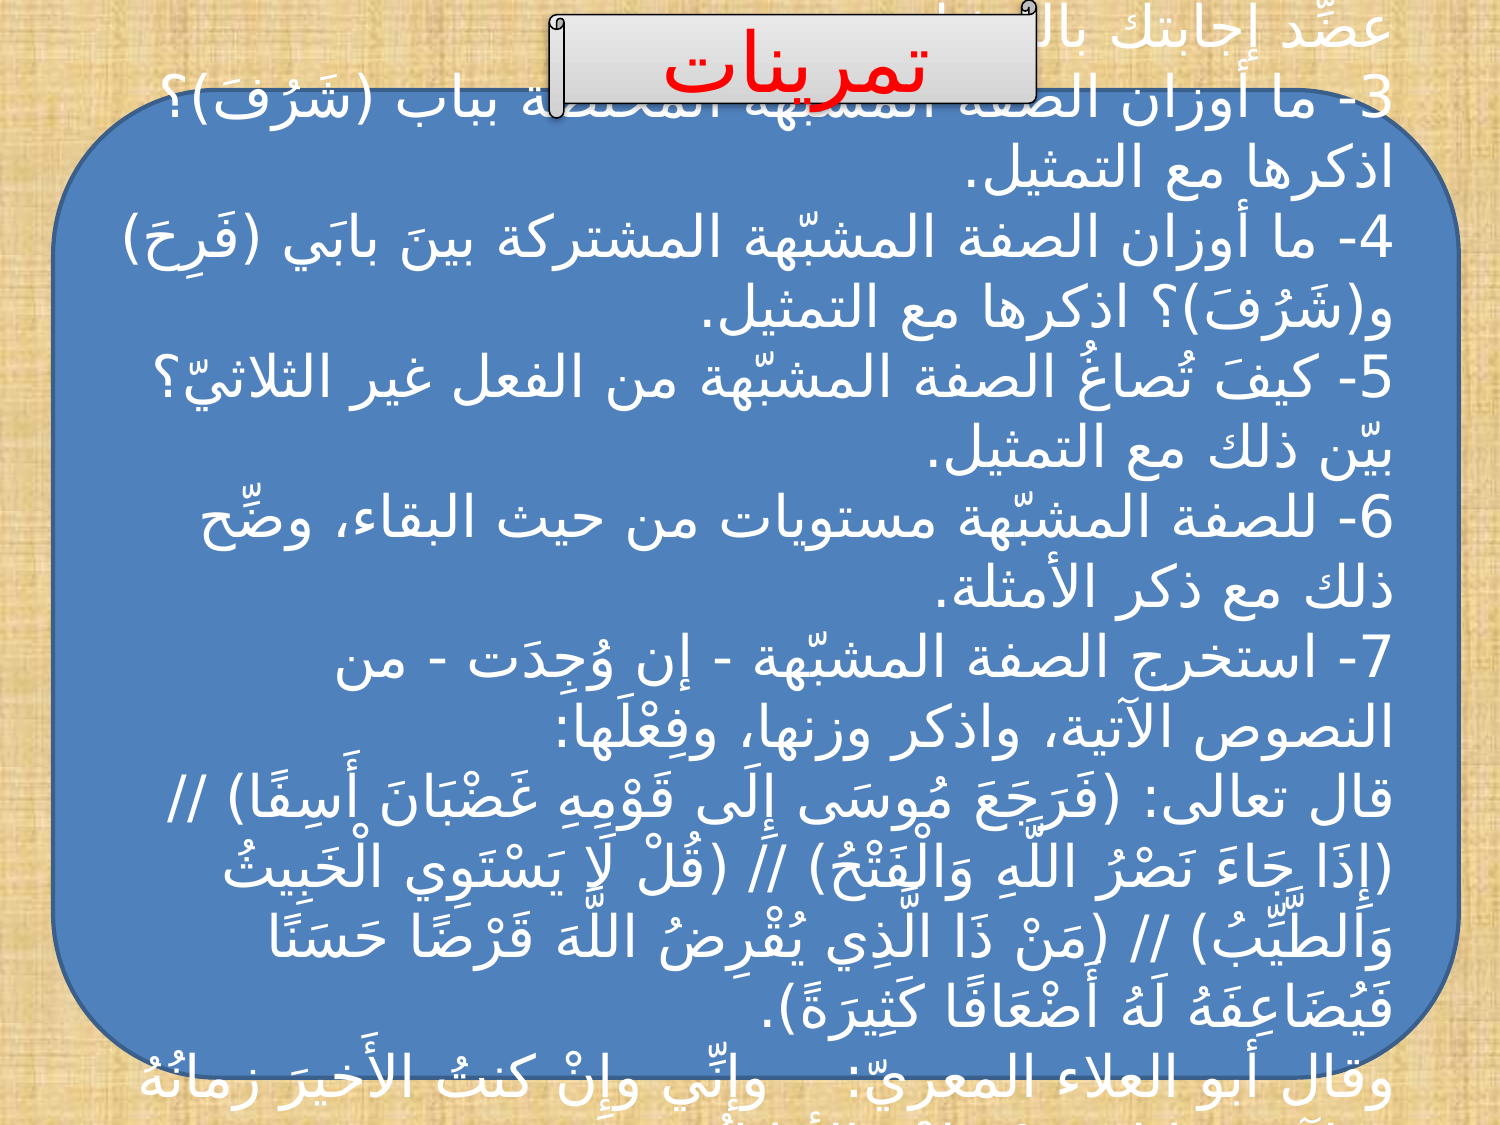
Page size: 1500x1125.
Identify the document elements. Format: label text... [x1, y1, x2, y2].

text_box تمرينات [548, 0, 1038, 119]
text_box 1- ما أبواب الفعل الثلاثيّ التي يكثر منهما صياغة الصفة المشبّهة؟ اذكرها مع التمثيل. 2- ما أوزان الصفة المشبّهة المختصَّة بباب (فَرِحَ)؟ عضِّد إجابتك بالتمثيل. 3- ما أوزان الصفة المشبّهة المختصَّة بباب (شَرُفَ)؟ اذكرها مع التمثيل. 4- ما أوزان الصفة المشبّهة المشتركة بينَ بابَي (فَرِحَ) و(شَرُفَ)؟ اذكرها مع التمثيل. 5- كيفَ تُصاغُ الصفة المشبّهة من الفعل غير الثلاثيّ؟ بيّن ذلك مع التمثيل. 6- للصفة المشبّهة مستويات من حيث البقاء، وضِّح ذلك مع ذكر الأمثلة. 7- استخرج الصفة المشبّهة - إن وُجِدَت - من النصوص الآتية، واذكر وزنها، وفِعْلَها: قال تعالى: (فَرَجَعَ مُوسَى إِلَى قَوْمِهِ غَضْبَانَ أَسِفًا) // (إِذَا جَاءَ نَصْرُ اللَّهِ وَالْفَتْحُ) // (قُلْ لَا يَسْتَوِي الْخَبِيثُ وَالطَّيِّبُ) // (مَنْ ذَا الَّذِي يُقْرِضُ اللَّهَ قَرْضًا حَسَنًا فَيُضَاعِفَهُ لَهُ أَضْعَافًا كَثِيرَةً). وقال أبو العلاء المعريّ: وإنِّي وإِنْ كنتُ الأَخيرَ زمانُهُ لآتٍ بما لمْ تَسْتَطِعْهُ الأوائِلُ 8- صُغ الصفة المشبّهة من الأفعال الآتية: (نَشِطَ، كَثُرَ، ظَرُفَ، سَجِيَ، طابَ ، جَلِيَ ، حَوِلَ، صَعُبَ، عَفَّ، عَسُرَ). [50, 87, 1461, 1080]
picture [0, 0, 1500, 1125]
